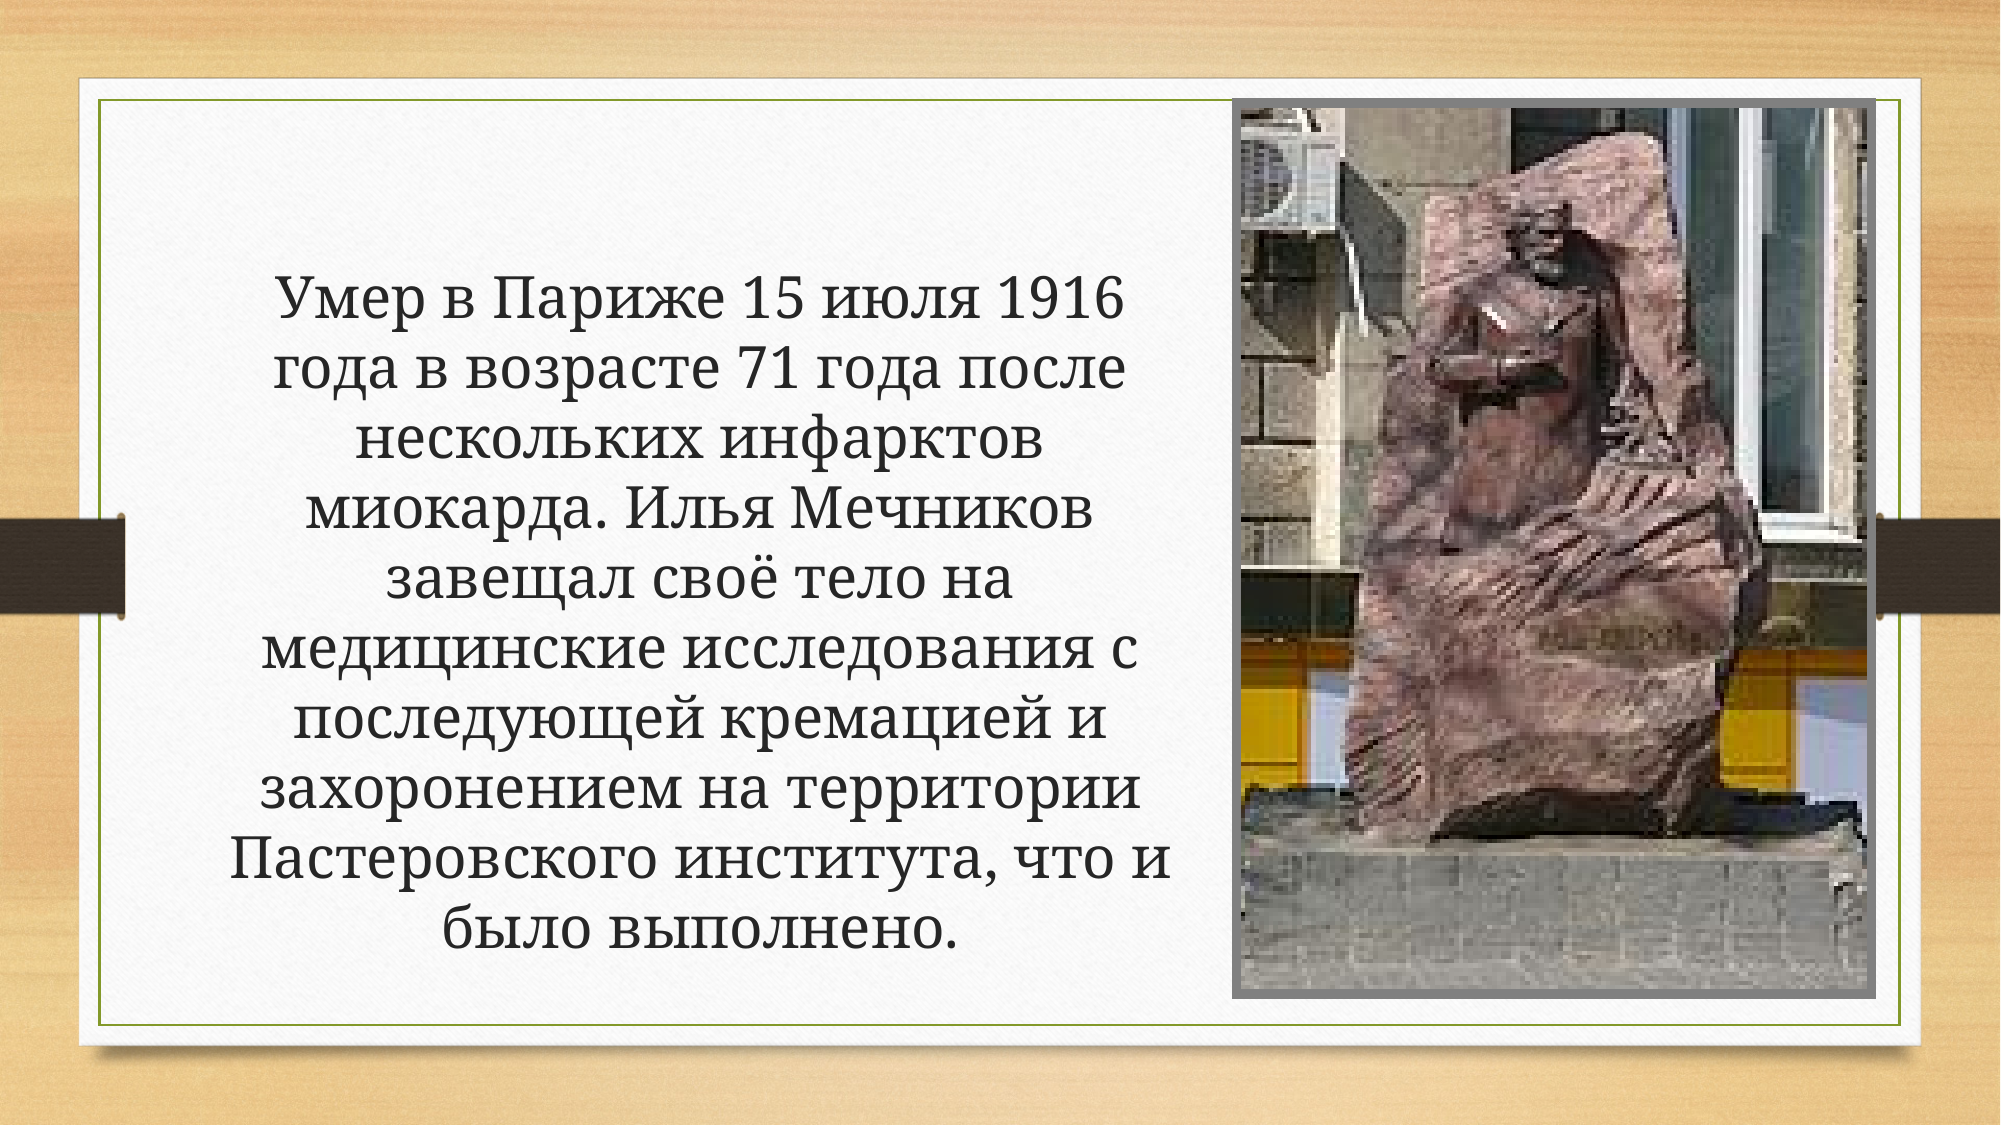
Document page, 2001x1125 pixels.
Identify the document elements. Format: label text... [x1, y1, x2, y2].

picture [0, 0, 2001, 1125]
list Умер в Париже 15 июля 1916 года в возрасте 71 года после нескольких инфарктов миокарда. Илья Мечников завещал своё тело на медицинские исследования с последующей кремацией и захоронением на территории Пастеровского института, что и было выполнено. [212, 252, 1189, 834]
